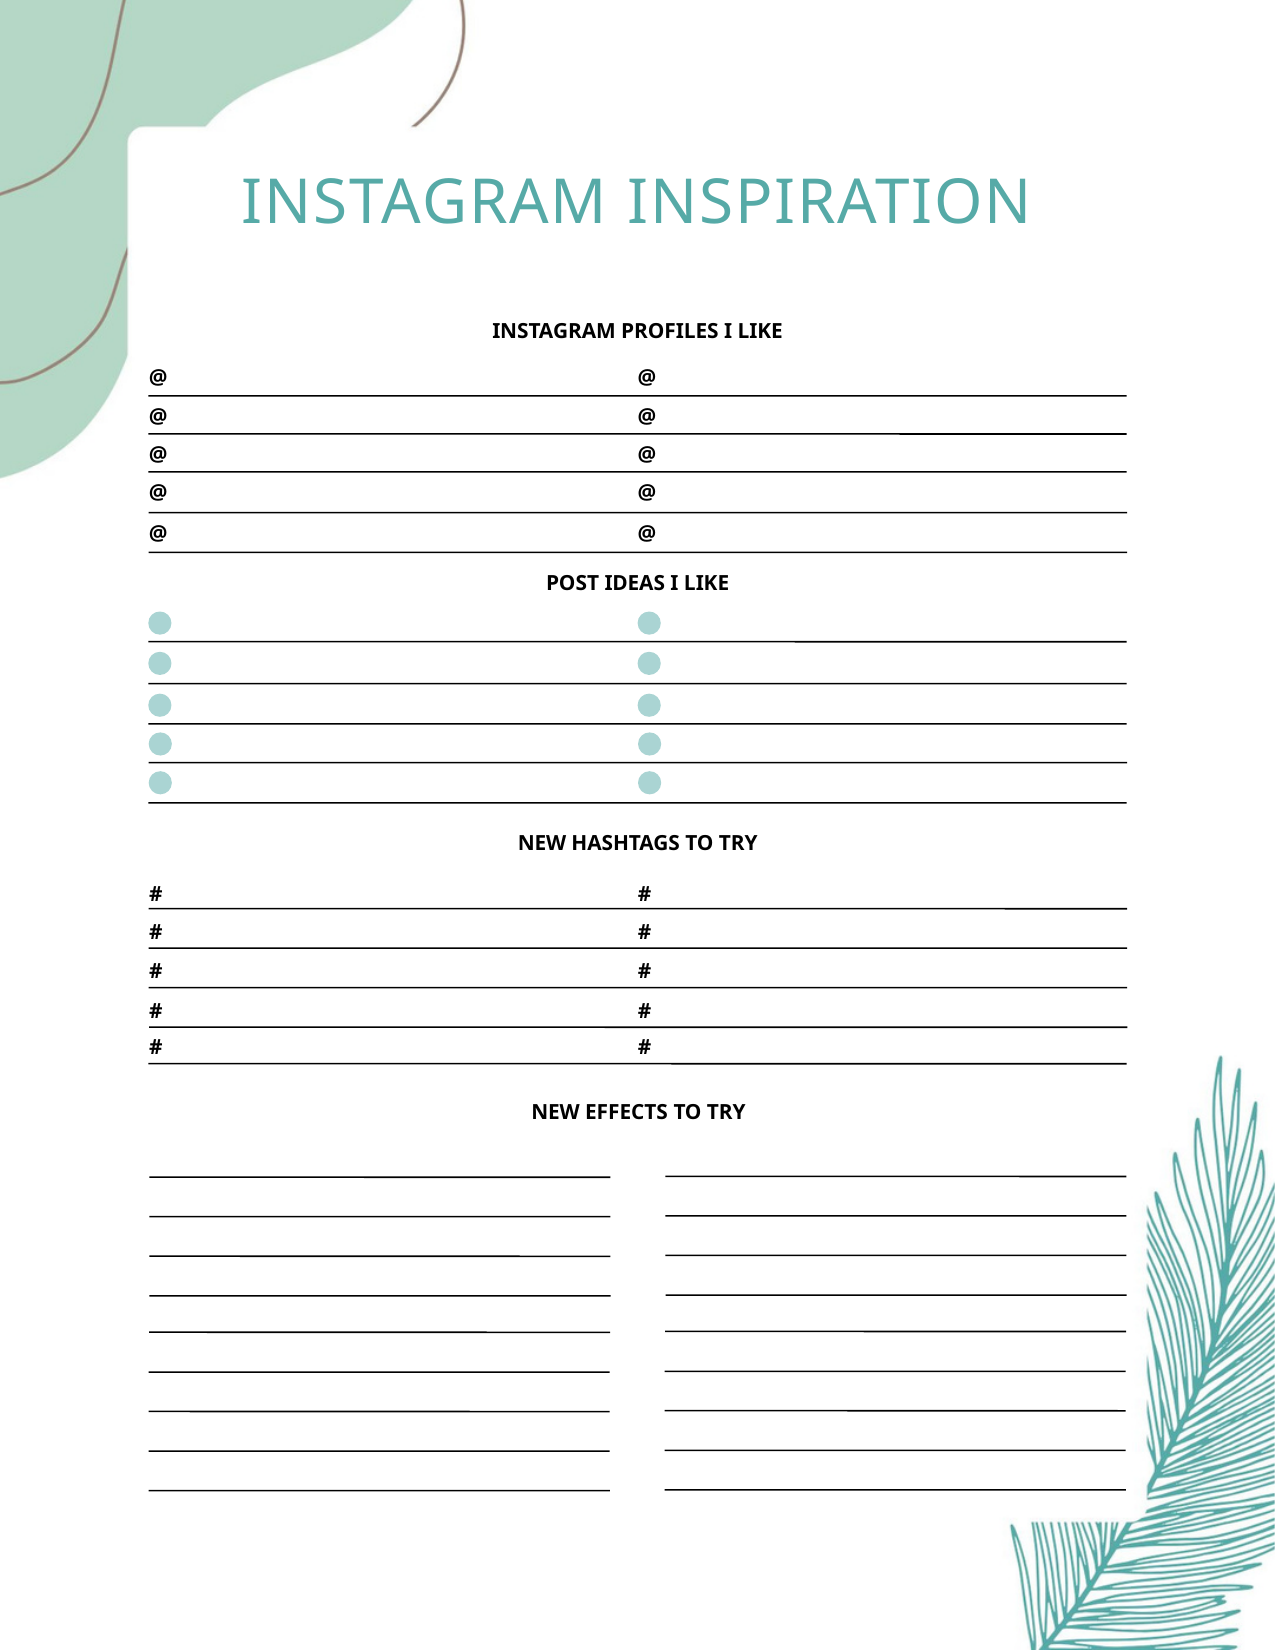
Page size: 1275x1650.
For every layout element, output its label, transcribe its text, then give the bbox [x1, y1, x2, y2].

text_box @ [637, 514, 660, 545]
text_box # [149, 914, 168, 944]
text_box # [637, 953, 657, 983]
text_box # [637, 914, 657, 944]
text_box @ [148, 398, 172, 428]
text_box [148, 651, 172, 676]
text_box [637, 770, 662, 795]
text_box # [637, 876, 657, 906]
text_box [148, 770, 173, 795]
text_box @ [148, 436, 172, 466]
text_box [0, 0, 1275, 1650]
text_box @ [637, 474, 660, 504]
text_box # [637, 1029, 657, 1059]
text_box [637, 693, 661, 718]
text_box @ [637, 359, 660, 389]
text_box @ [148, 514, 172, 545]
text_box @ [637, 436, 660, 466]
text_box # [637, 993, 657, 1023]
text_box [148, 611, 172, 635]
text_box INSTAGRAM PROFILES I LIKE [148, 313, 1127, 343]
text_box # [149, 953, 168, 983]
text_box # [149, 993, 168, 1023]
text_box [637, 611, 661, 635]
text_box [637, 732, 662, 756]
text_box @ [148, 474, 172, 504]
text_box INSTAGRAM INSPIRATION [127, 174, 1148, 237]
text_box # [149, 1029, 168, 1059]
text_box POST IDEAS I LIKE [148, 565, 1127, 595]
text_box @ [637, 398, 660, 428]
text_box NEW HASHTAGS TO TRY [148, 825, 1127, 855]
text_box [148, 732, 173, 756]
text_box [637, 651, 661, 676]
text_box NEW EFFECTS TO TRY [149, 1094, 1128, 1124]
text_box @ [148, 359, 172, 389]
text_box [148, 693, 172, 718]
text_box # [149, 876, 168, 906]
